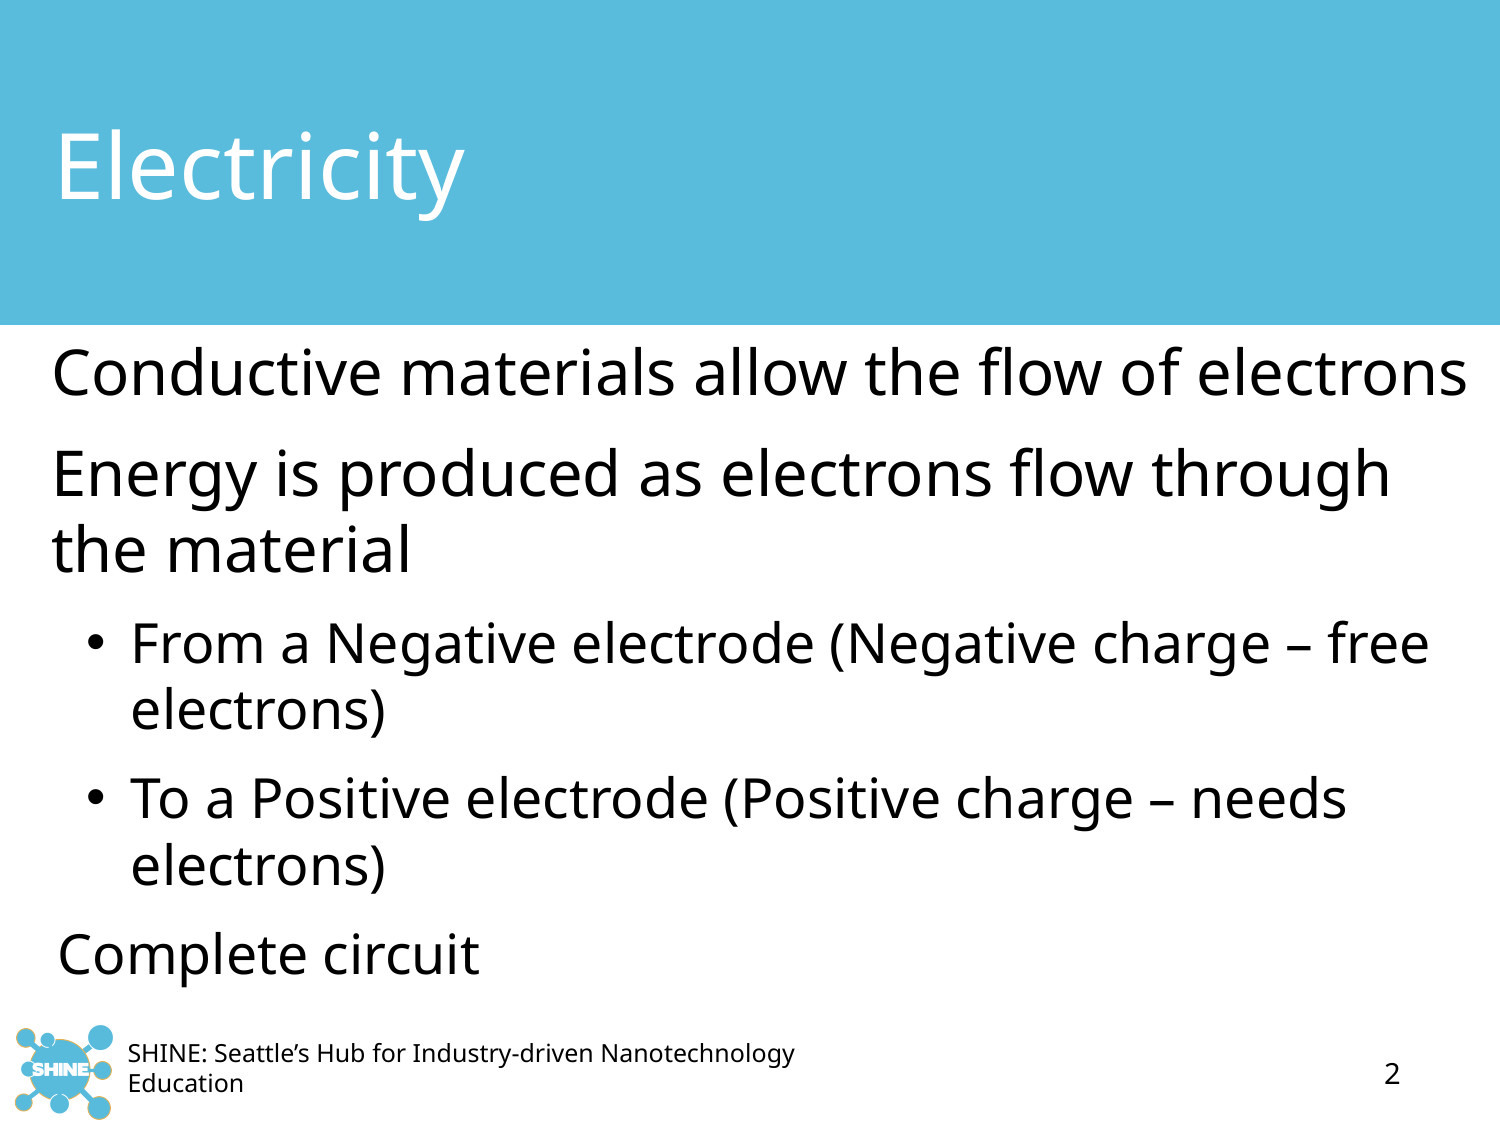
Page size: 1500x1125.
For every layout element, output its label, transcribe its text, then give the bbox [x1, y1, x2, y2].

picture [12, 1024, 116, 1120]
list Conductive materials allow the flow of electrons Energy is produced as electrons flow through the material From a Negative electrode (Negative charge – free electrons) To a Positive electrode (Positive charge – needs electrons) Complete circuit [0, 324, 1500, 1005]
title Electricity [0, 0, 1500, 324]
text_box 2 [1369, 1040, 1445, 1100]
slide_number SHINE: Seattle’s Hub for Industry-driven Nanotechnology Education [119, 1037, 913, 1098]
